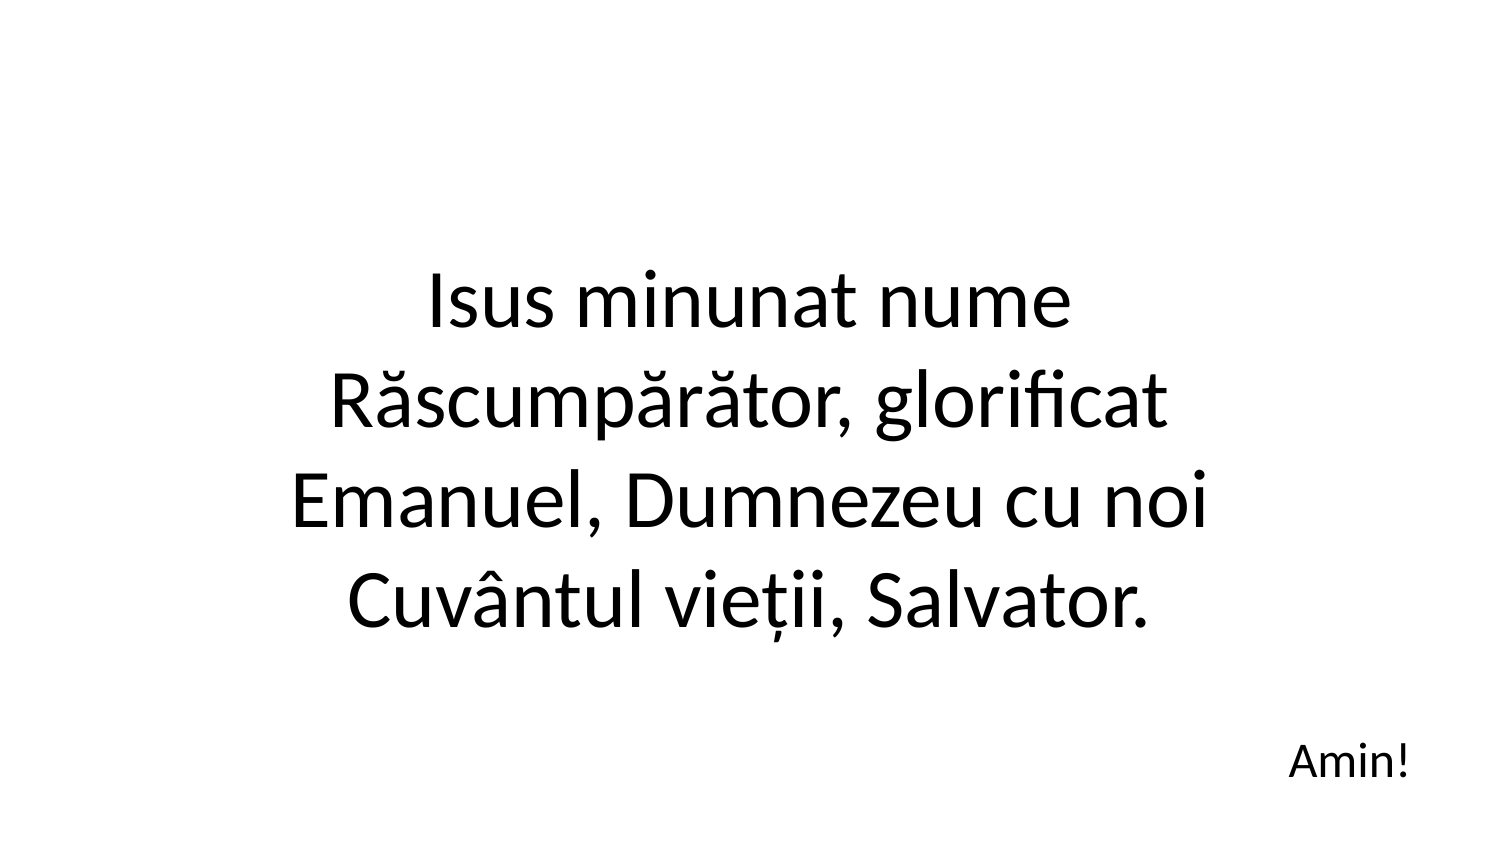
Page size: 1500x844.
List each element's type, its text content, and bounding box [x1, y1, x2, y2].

text_box Isus minunat nume Răscumpărător, glorificat Emanuel, Dumnezeu cu noi Cuvântul vieții, Salvator. [275, 192, 1225, 652]
text_box Amin! [1273, 674, 1427, 795]
